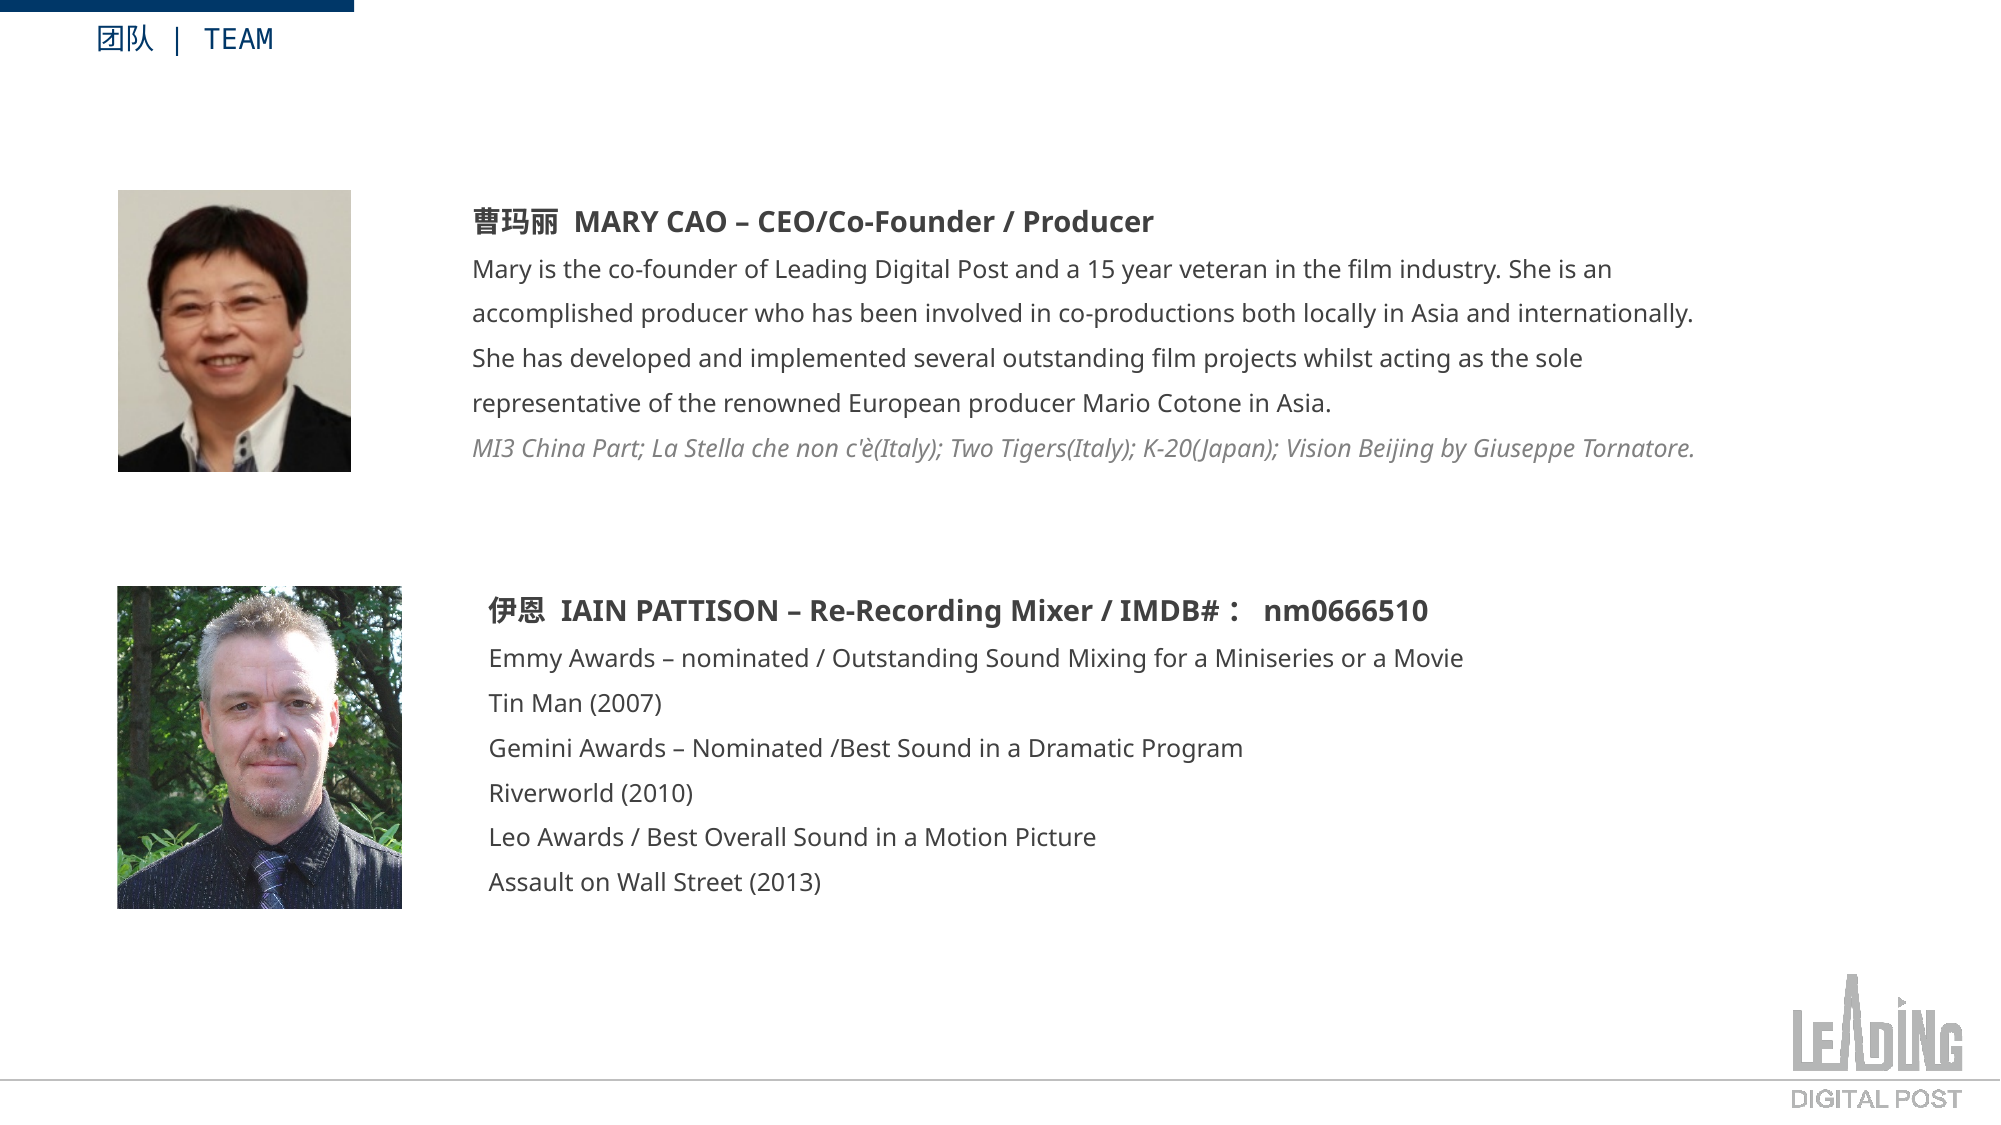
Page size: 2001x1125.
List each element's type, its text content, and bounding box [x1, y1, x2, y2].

picture [1760, 970, 2000, 1079]
picture [117, 586, 402, 909]
text_box 伊恩 IAIN PATTISON – Re-Recording Mixer / IMDB#：nm0666510 Emmy Awards – nominated / Outstanding Sound Mixing for a Miniseries or a Movie Tin Man (2007) Gemini Awards – Nominated /Best Sound in a Dramatic Program Riverworld (2010) Leo Awards / Best Overall Sound in a Motion Picture Assault on Wall Street (2013) [474, 567, 1481, 905]
text_box 团队 | TEAM [81, 13, 289, 63]
text_box [0, 0, 355, 13]
picture [118, 190, 351, 473]
text_box 曹玛丽 MARY CAO – CEO/Co-Founder / Producer Mary is the co-founder of Leading Digital Post and a 15 year veteran in the film industry. She is an accomplished producer who has been involved in co-productions both locally in Asia and internationally. She has developed and implemented several outstanding film projects whilst acting as the sole representative of the renowned European producer Mario Cotone in Asia. MI3 China Part; La Stella che non c'è(Italy); Two Tigers(Italy); K-20(Japan); Vision Beijing by Giuseppe Tornatore. [457, 178, 1728, 470]
picture [1760, 1082, 2000, 1113]
